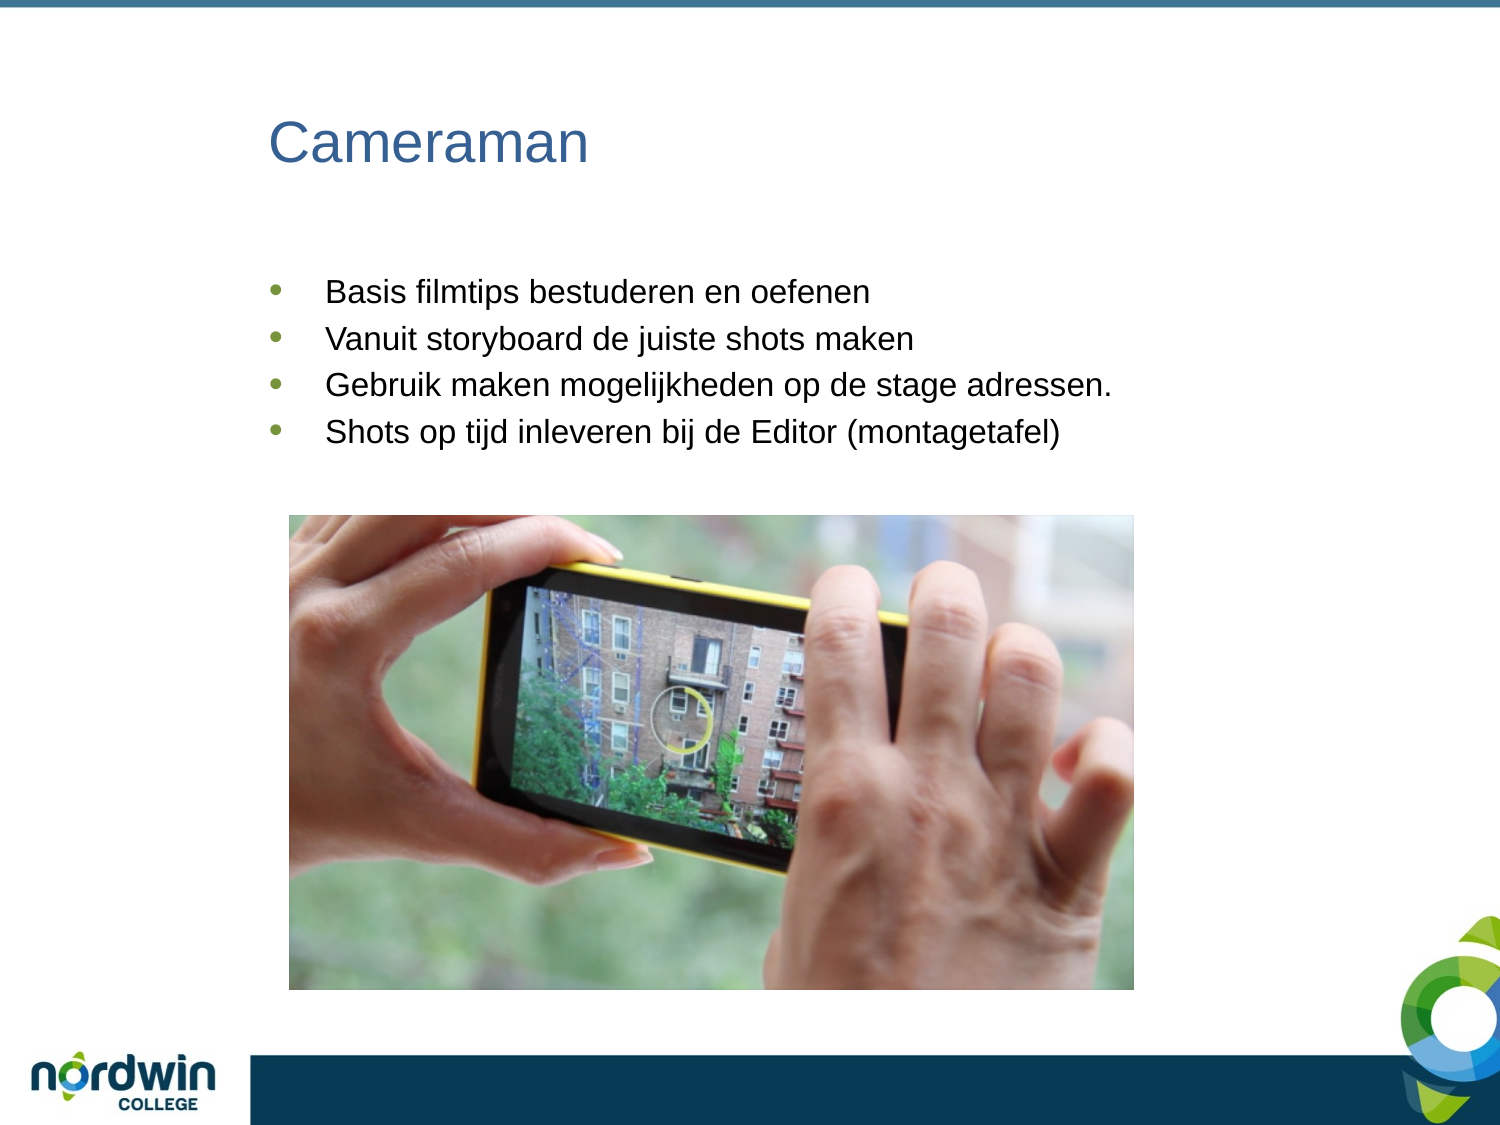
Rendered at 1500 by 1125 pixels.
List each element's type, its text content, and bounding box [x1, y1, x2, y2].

picture [0, 0, 1500, 1125]
title Cameraman [253, 45, 1433, 233]
list Basis filmtips bestuderen en oefenen Vanuit storyboard de juiste shots maken Gebruik maken mogelijkheden op de stage adressen. Shots op tijd inleveren bij de Editor (montagetafel) [253, 262, 1425, 1005]
